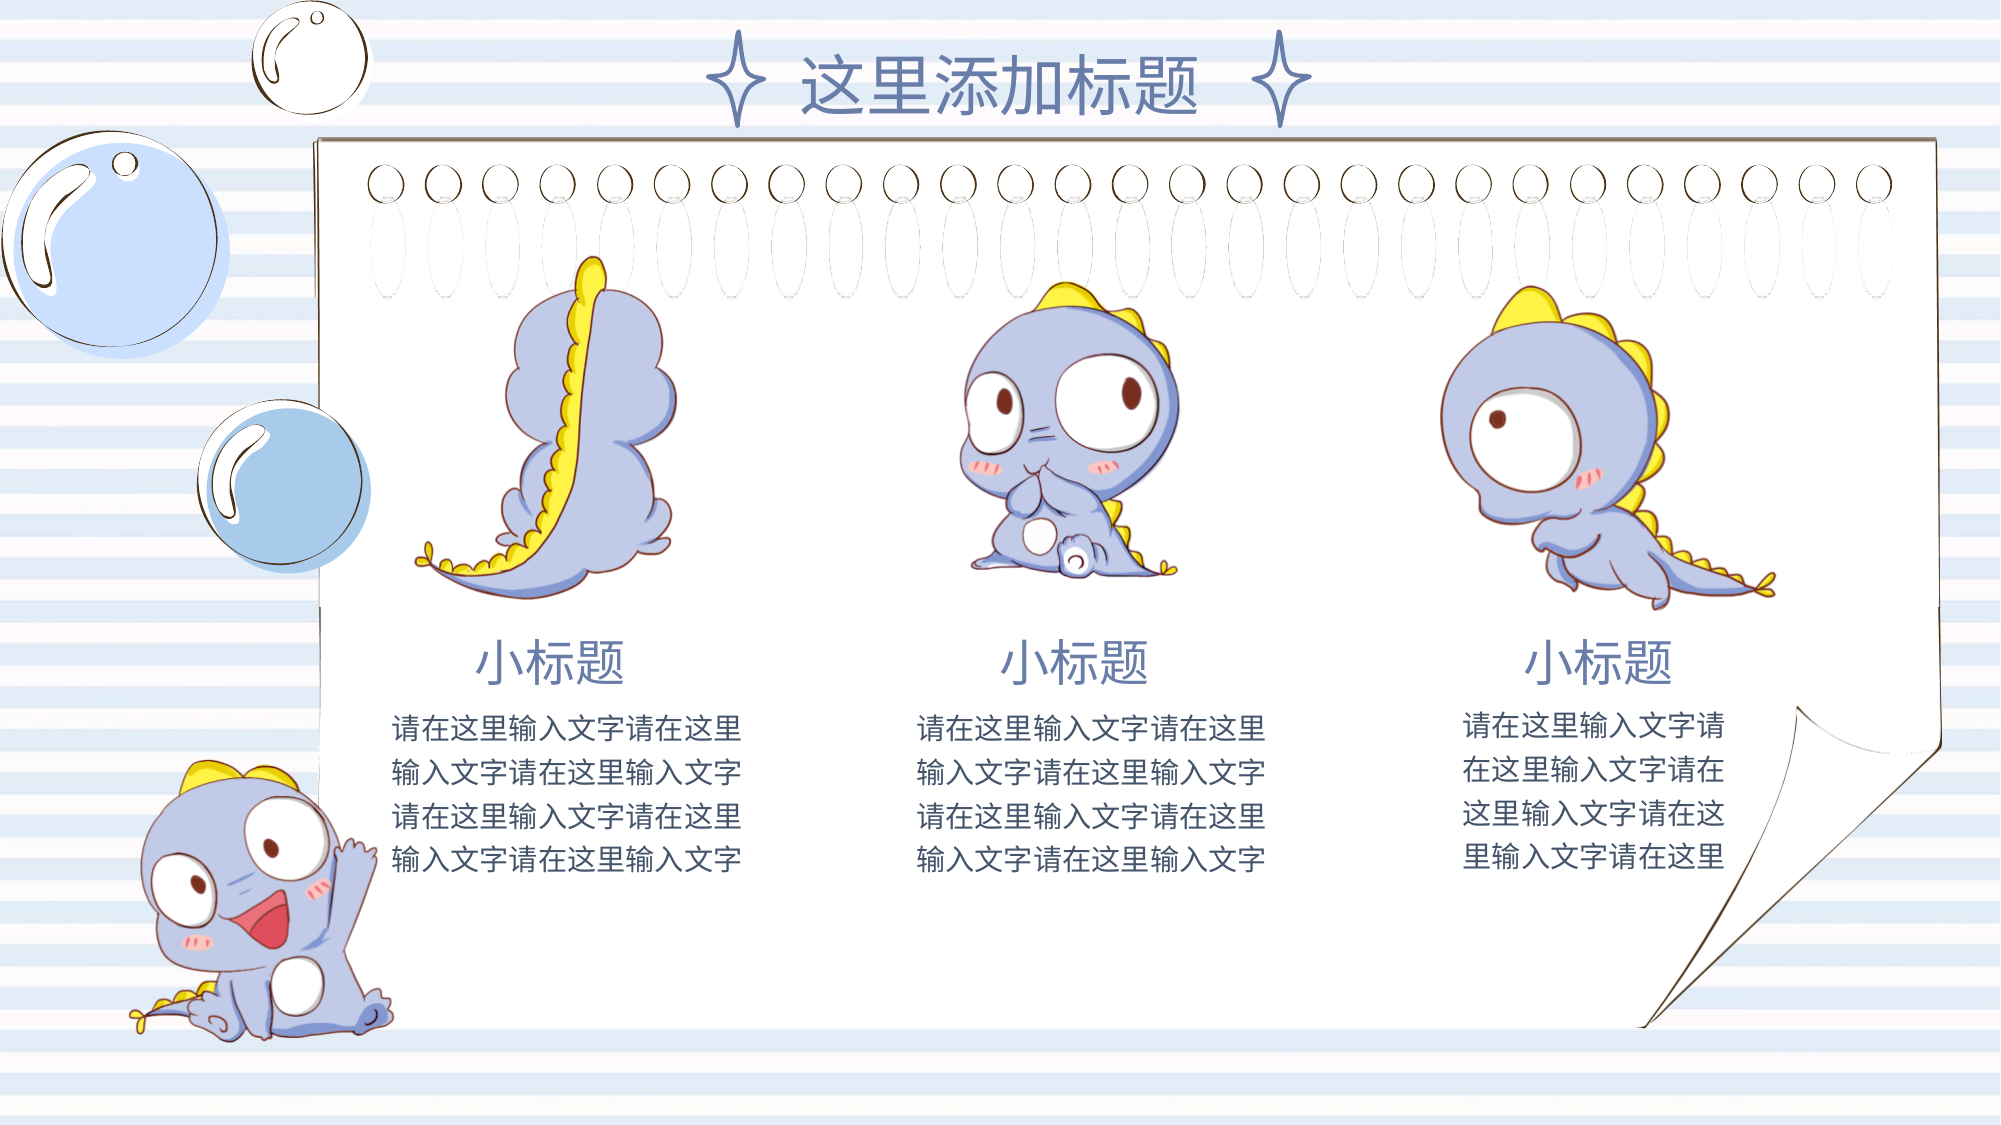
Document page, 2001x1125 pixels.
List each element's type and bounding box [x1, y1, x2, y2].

picture [1408, 263, 1807, 662]
text_box [0, 0, 1942, 1029]
picture [911, 273, 1240, 602]
picture [383, 253, 757, 628]
picture [0, 0, 2001, 1125]
